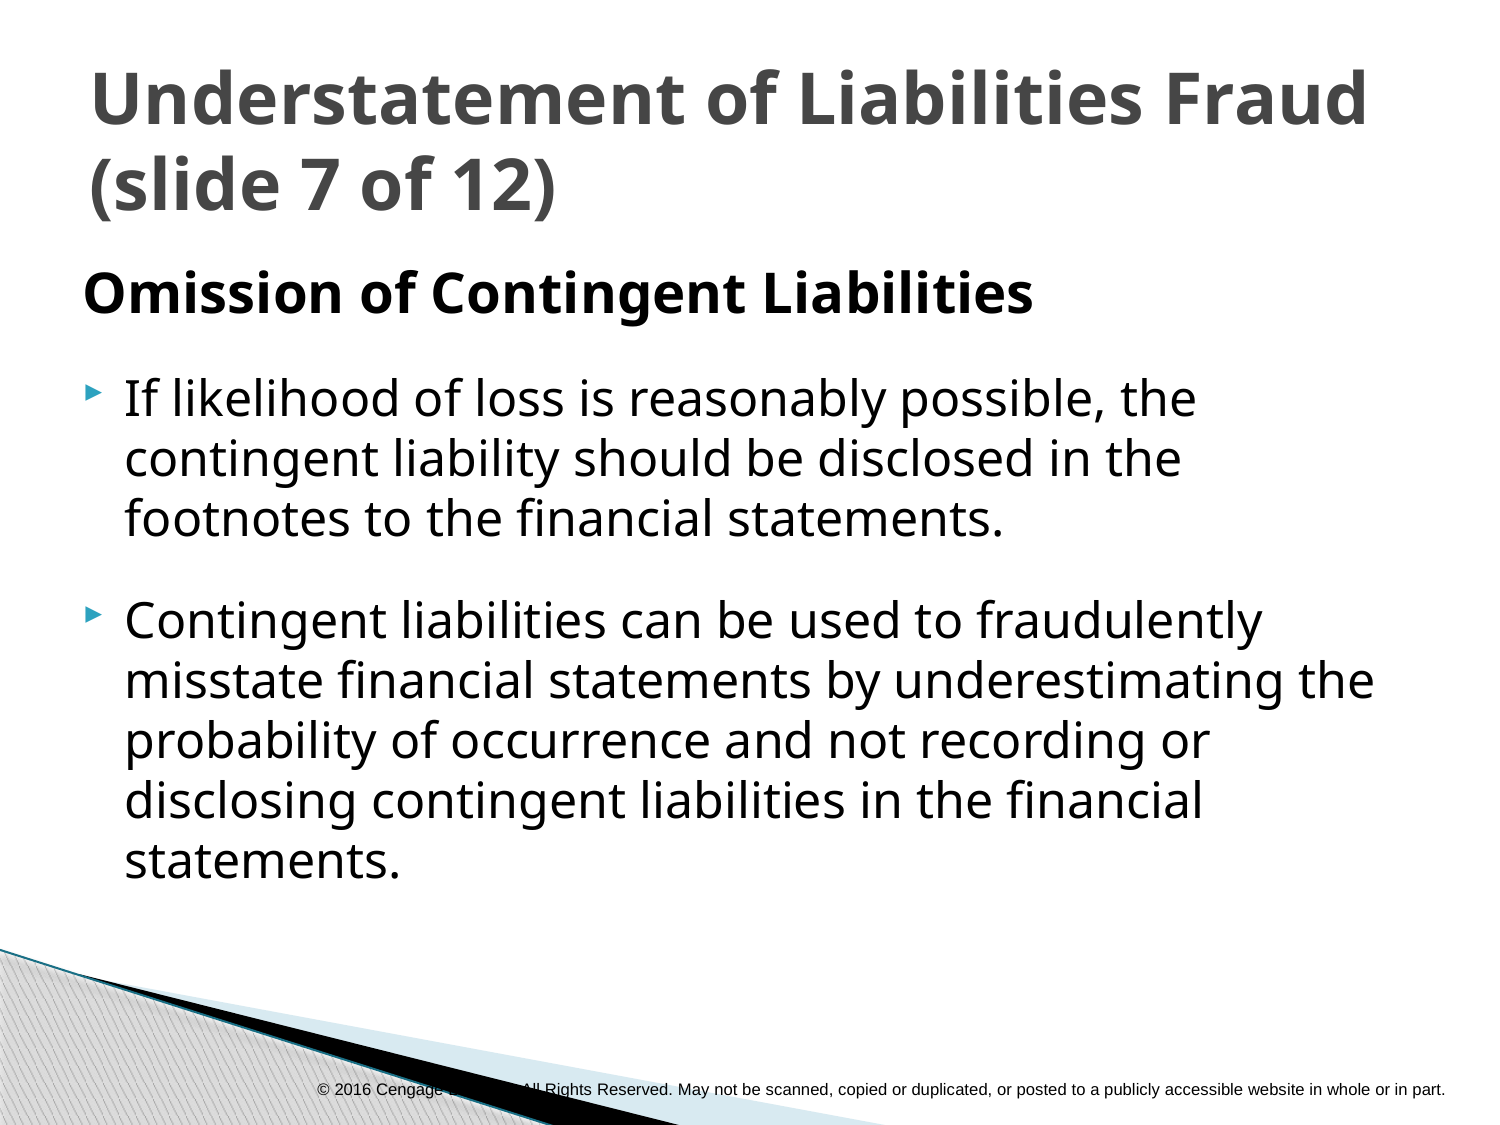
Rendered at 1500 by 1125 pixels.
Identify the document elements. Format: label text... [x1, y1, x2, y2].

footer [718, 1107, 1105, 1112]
text_box © 2016 Cengage Learning. All Rights Reserved. May not be scanned, copied or duplicated, or posted to a publicly accessible website in whole or in part. [49, 1018, 1463, 1107]
text_box Understatement of Liabilities Fraud (slide 7 of 12) [74, 45, 1425, 233]
list Omission of Contingent Liabilities If likelihood of loss is reasonably possible, the contingent liability should be disclosed in the footnotes to the financial statements. Contingent liabilities can be used to fraudulently misstate financial statements by underestimating the probability of occurrence and not recording or disclosing contingent liabilities in the financial statements. [50, 249, 1438, 1018]
